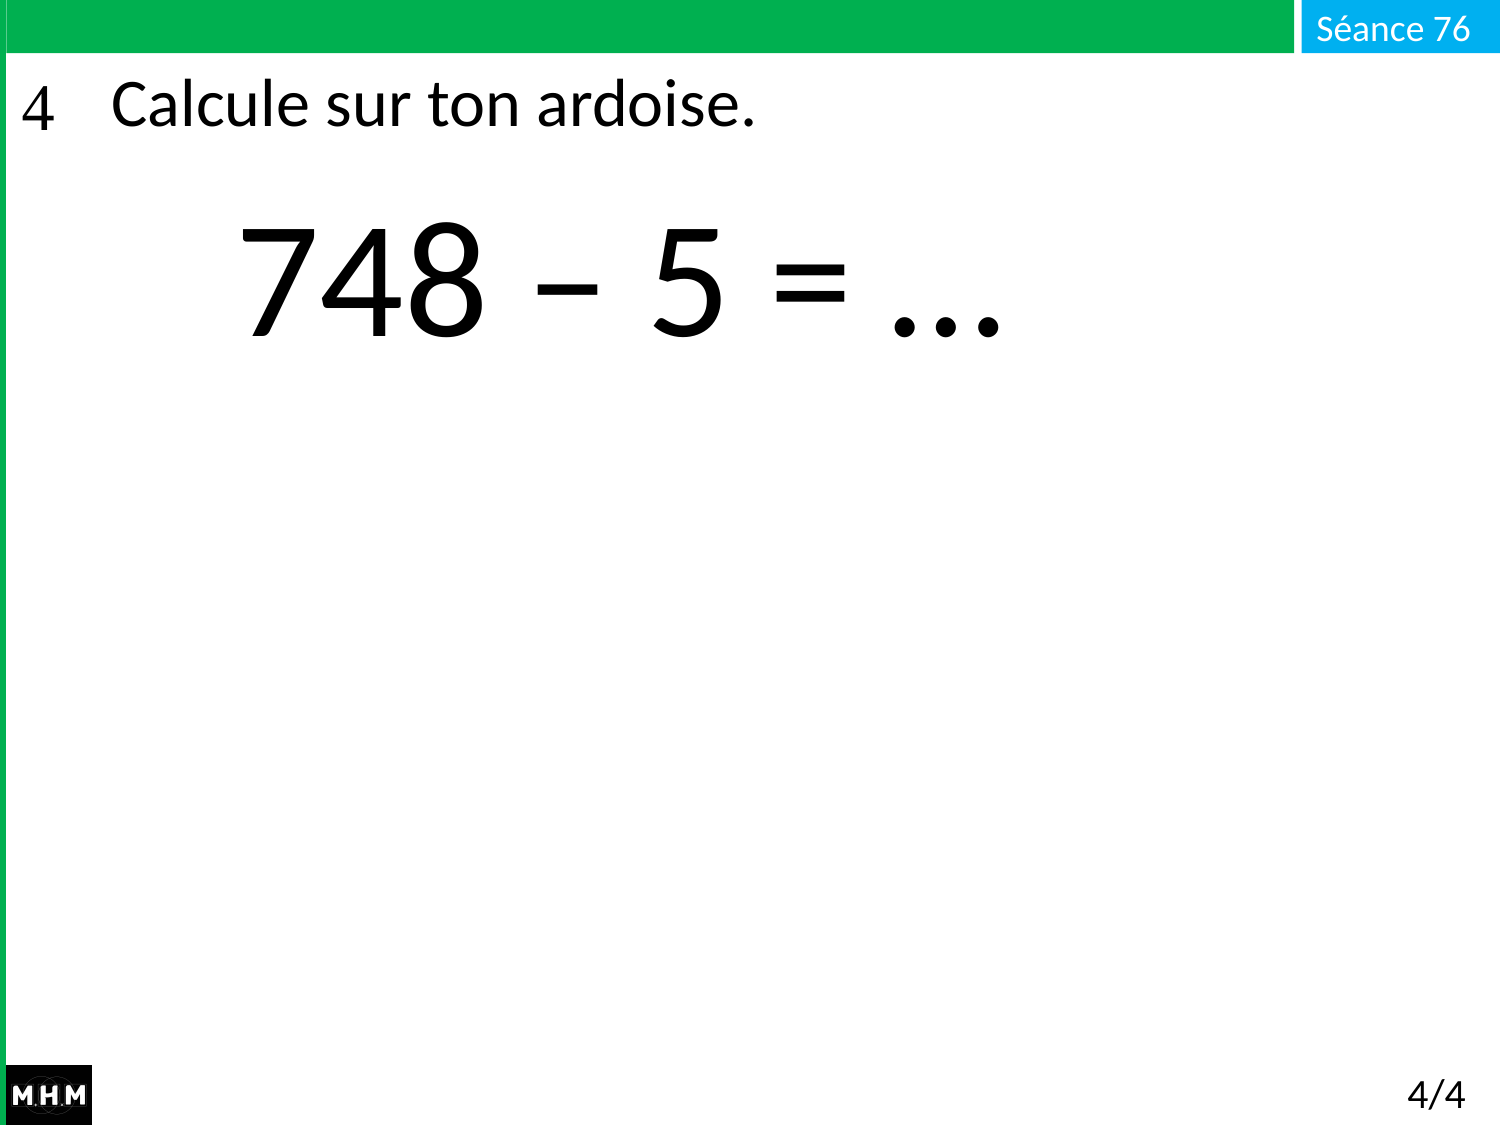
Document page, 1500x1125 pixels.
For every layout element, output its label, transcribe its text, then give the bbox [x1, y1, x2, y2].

picture [6, 1065, 92, 1125]
list 4/4 [1373, 1064, 1500, 1125]
text_box 748 – 5 = … [220, 162, 1227, 377]
title Calcule sur ton ardoise. [96, 60, 1391, 150]
